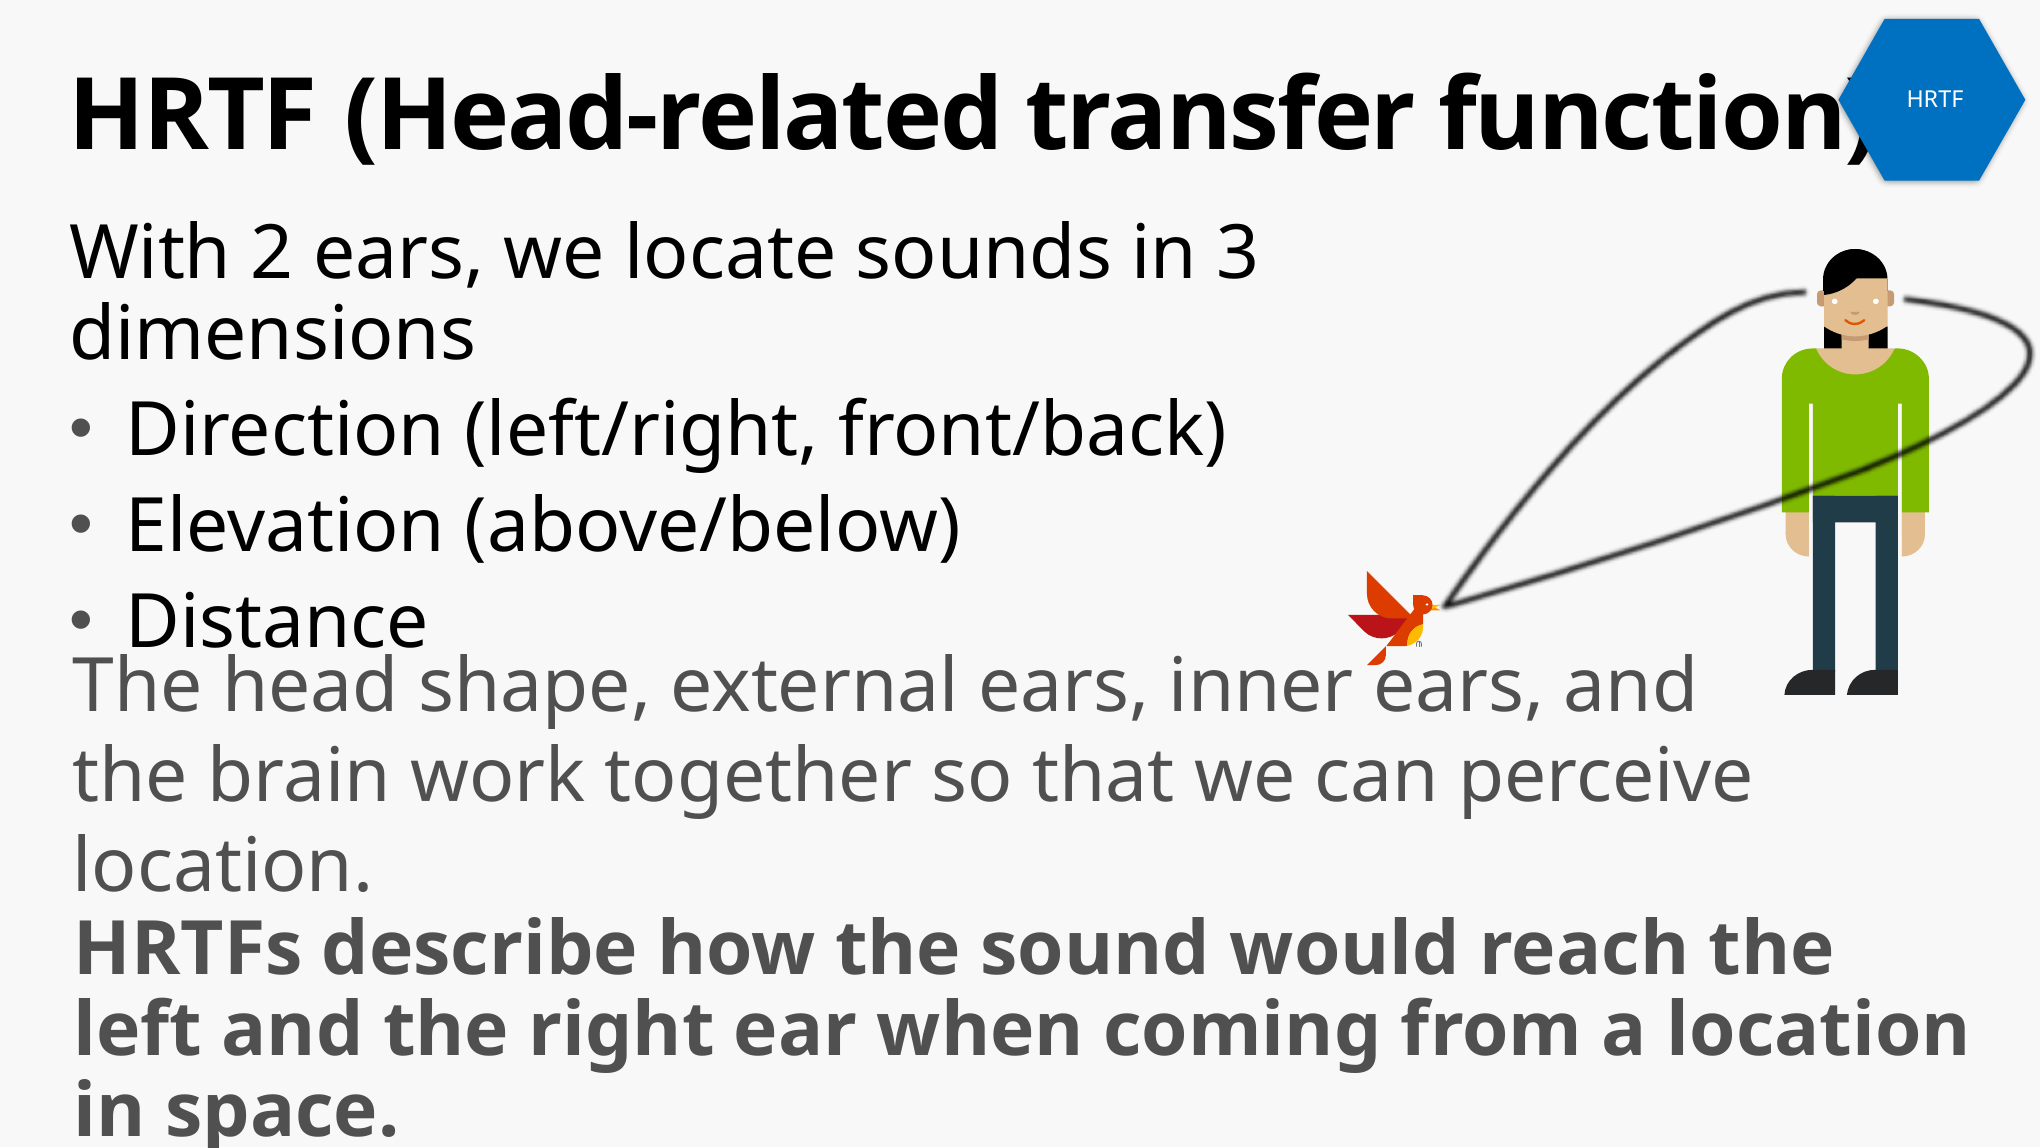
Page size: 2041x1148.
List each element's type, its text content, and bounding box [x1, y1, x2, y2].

text_box The head shape, external ears, inner ears, and the brain work together so that we can perceive location. [57, 629, 1786, 894]
text_box HRTFs describe how the sound would reach the left and the right ear when coming from a location in space. [49, 894, 1999, 1148]
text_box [1347, 243, 2041, 696]
list With 2 ears, we locate sounds in 3 dimensions Direction (left/right, front/back) Elevation (above/below) Distance [45, 199, 1546, 811]
title HRTF (Head-related transfer function) [45, 48, 1996, 199]
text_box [1838, 18, 2026, 181]
